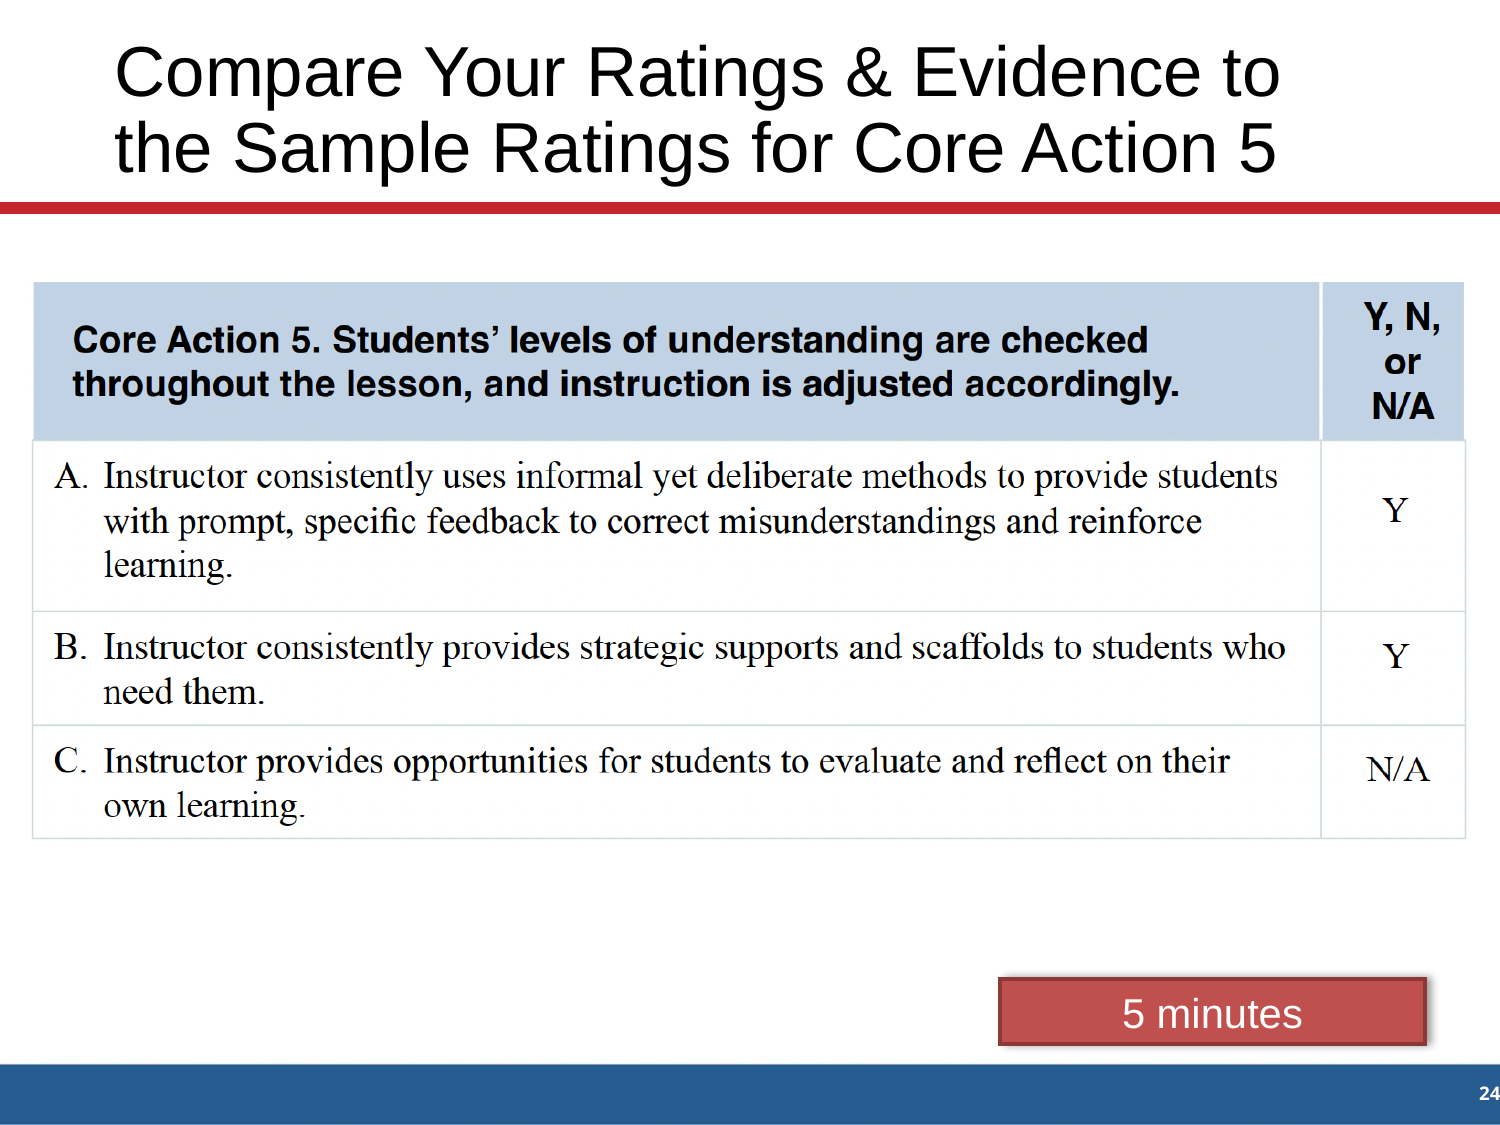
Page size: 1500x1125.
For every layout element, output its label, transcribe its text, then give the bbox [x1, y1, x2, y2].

title Compare Your Ratings & Evidence to the Sample Ratings for Core Action 5 [99, 24, 1334, 196]
picture [0, 0, 1500, 202]
picture [0, 214, 1500, 1125]
text_box 5 minutes [999, 979, 1425, 1045]
